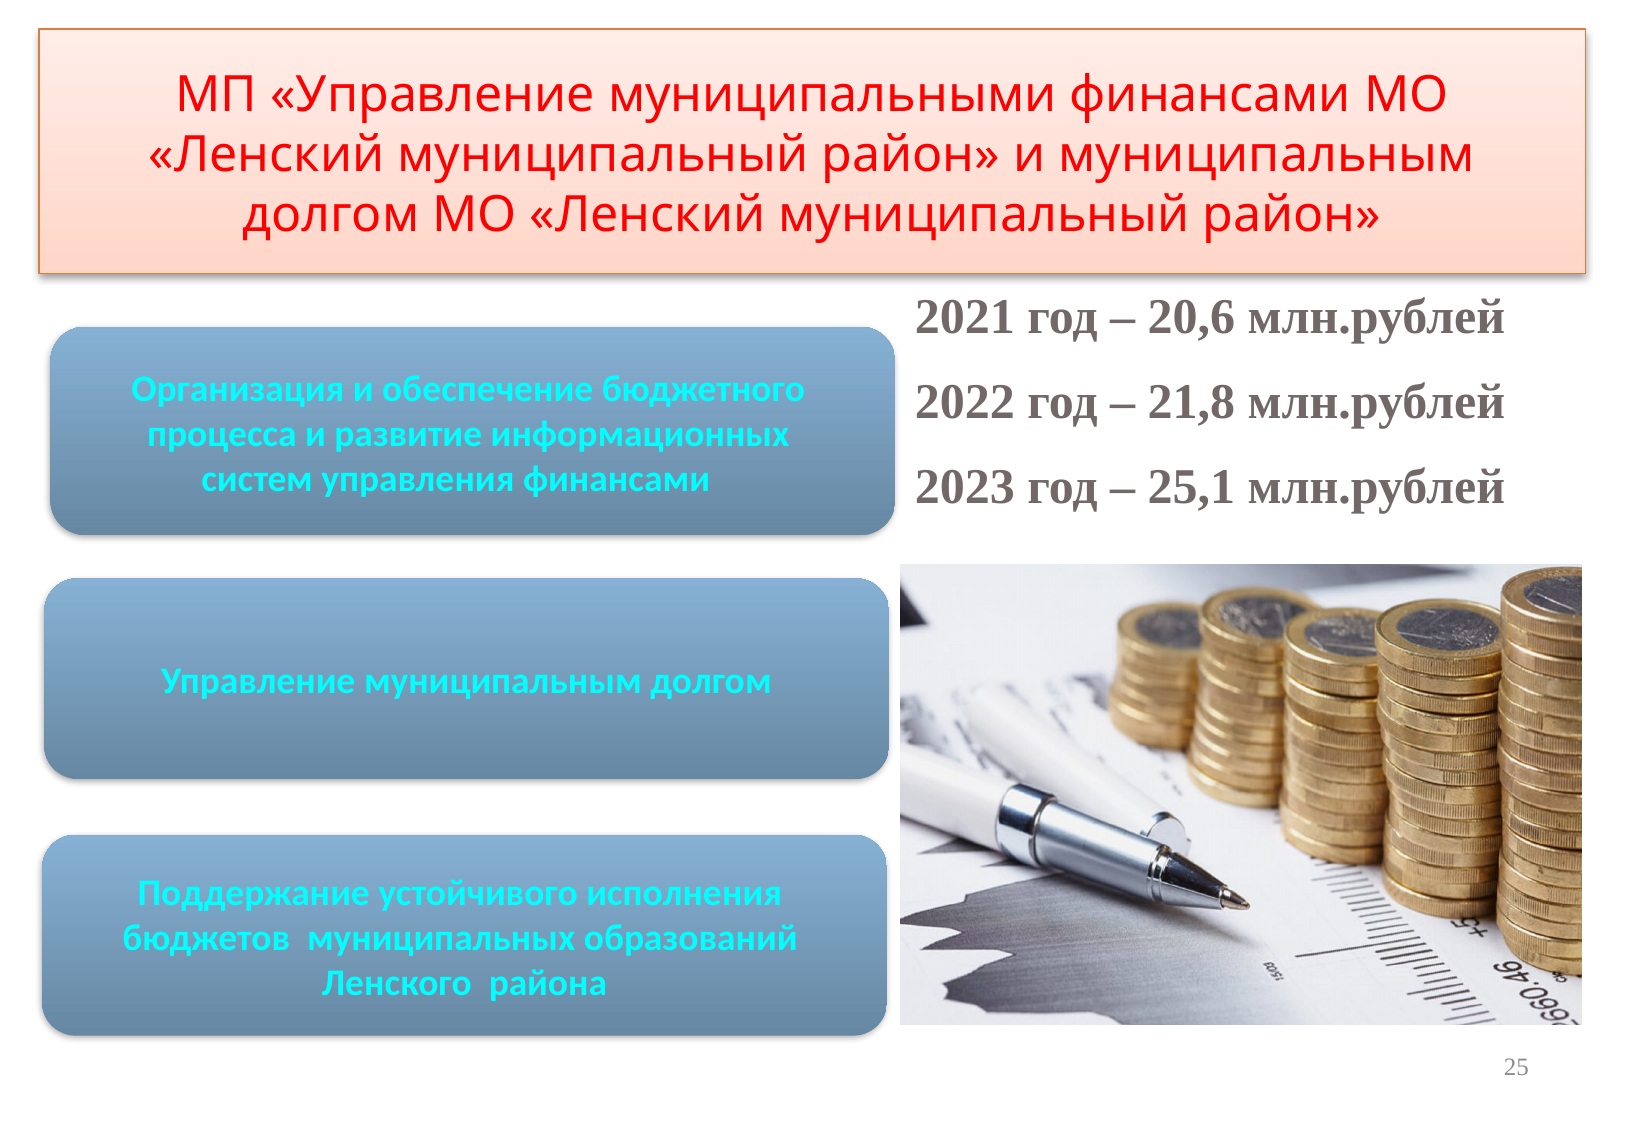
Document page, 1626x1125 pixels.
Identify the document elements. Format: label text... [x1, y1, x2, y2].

text_box 2021 год – 20,6 млн.рублей 2022 год – 21,8 млн.рублей 2023 год – 25,1 млн.рублей [899, 190, 1564, 563]
text_box [1164, 1033, 1544, 1100]
text_box Поддержание устойчивого исполнения бюджетов муниципальных образований Ленского района [42, 834, 887, 1036]
text_box Управление муниципальным долгом [44, 578, 890, 780]
picture [899, 564, 1582, 1026]
text_box Организация и обеспечение бюджетного процесса и развитие информационных систем управления финансами [50, 326, 896, 536]
title МП «Управление муниципальными финансами МО «Ленский муниципальный район» и муниципальным долгом МО «Ленский муниципальный район» [38, 28, 1586, 274]
